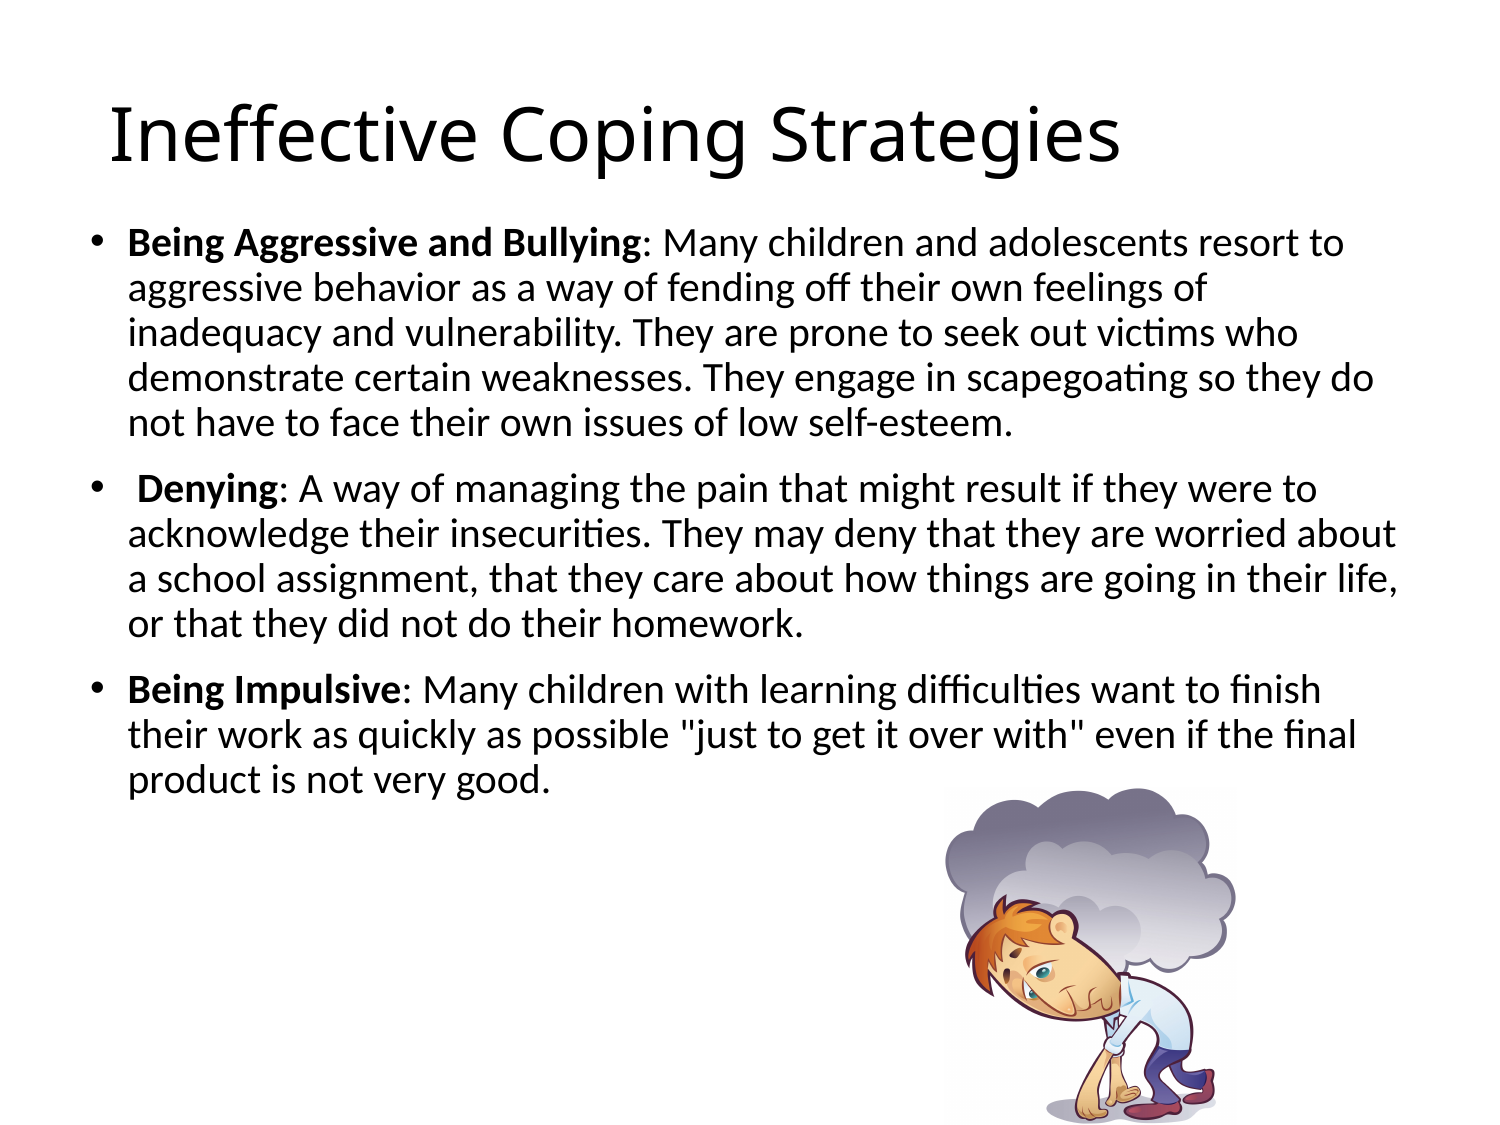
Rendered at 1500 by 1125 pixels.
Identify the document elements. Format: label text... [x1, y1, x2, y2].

title Ineffective Coping Strategies [75, 75, 1425, 188]
picture [944, 787, 1237, 1125]
list Being Aggressive and Bullying: Many children and adolescents resort to aggressive behavior as a way of fending off their own feelings of inadequacy and vulnerability. They are prone to seek out victims who demonstrate certain weaknesses. They engage in scapegoating so they do not have to face their own issues of low self-esteem. Denying: A way of managing the pain that might result if they were to acknowledge their insecurities. They may deny that they are worried about a school assignment, that they care about how things are going in their life, or that they did not do their homework. Being Impulsive: Many children with learning difficulties want to finish their work as quickly as possible "just to get it over with" even if the final product is not very good. [75, 212, 1425, 1005]
